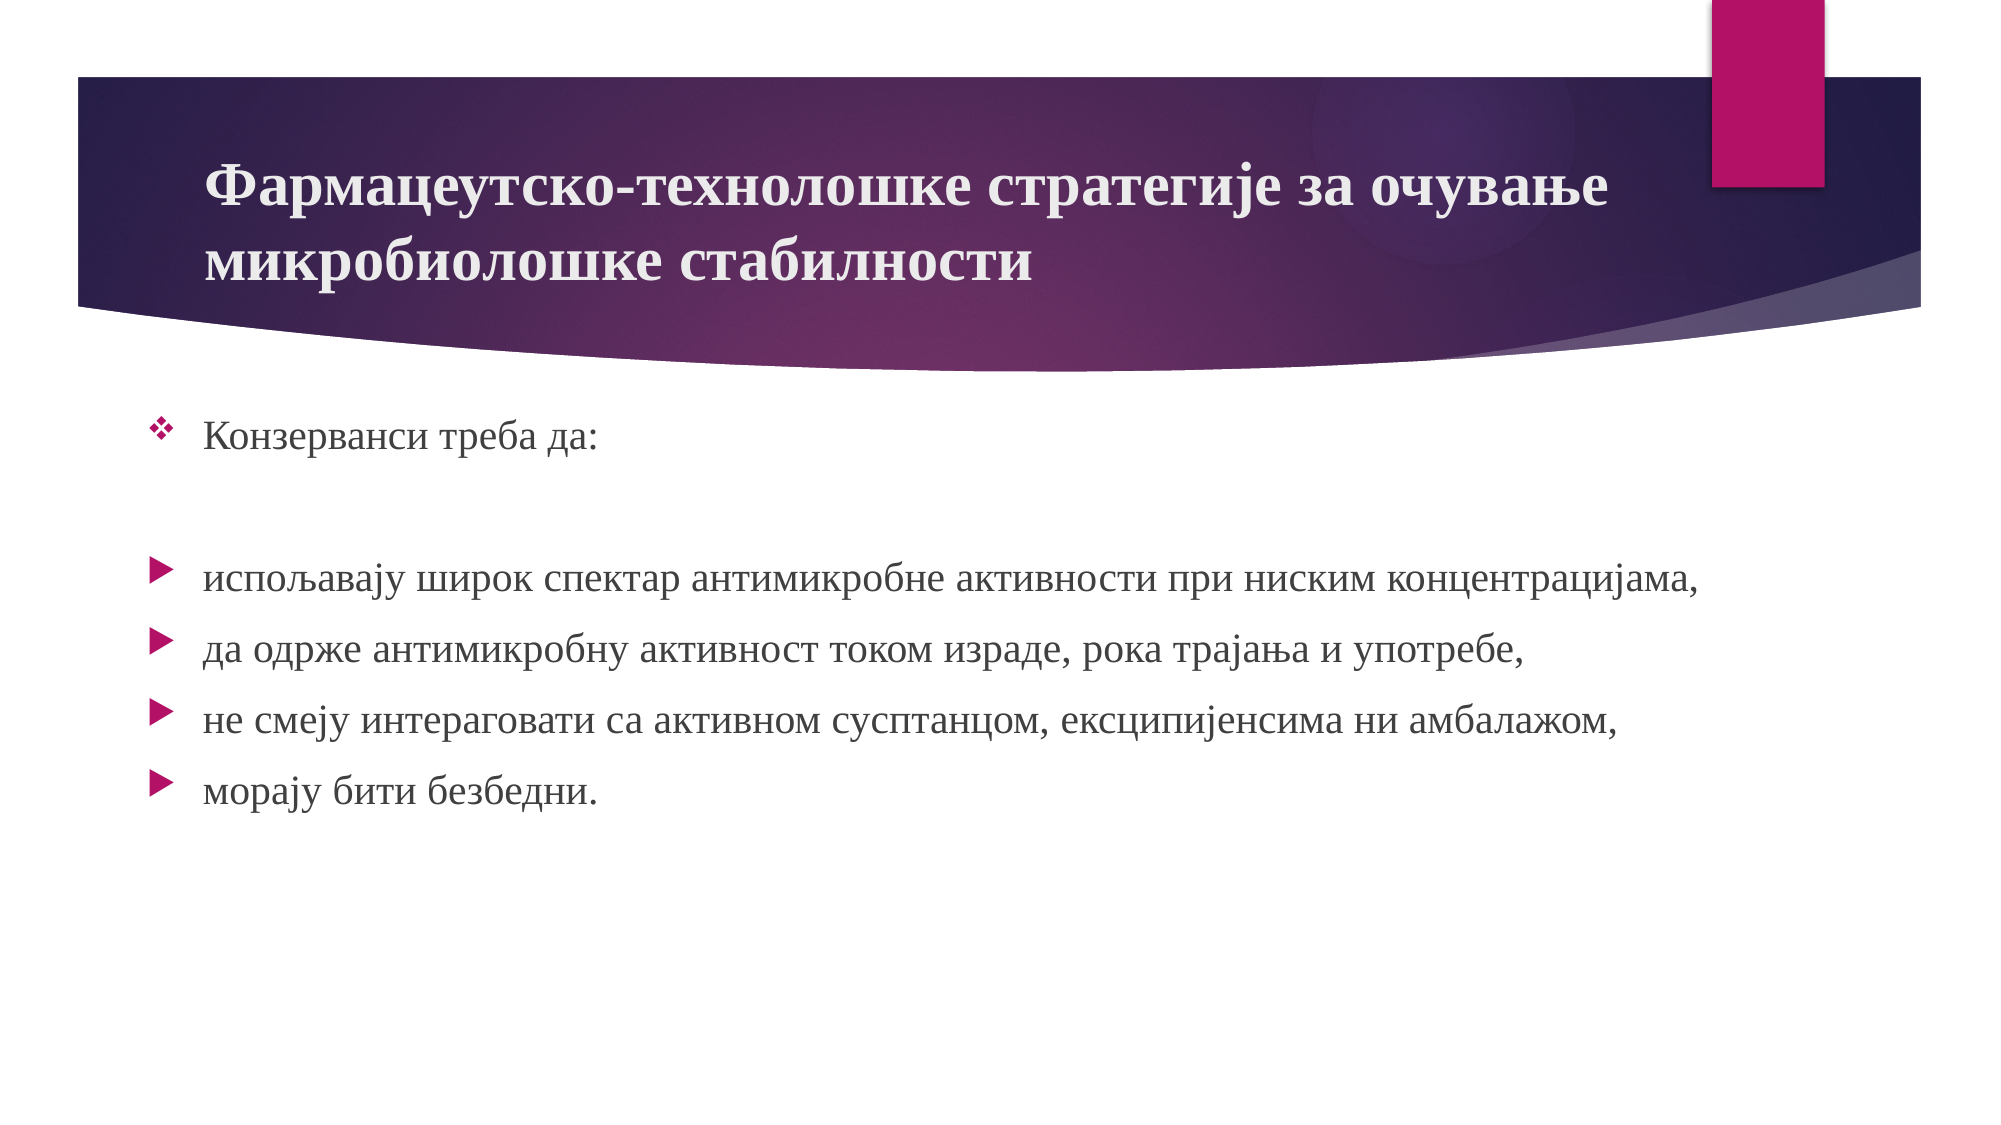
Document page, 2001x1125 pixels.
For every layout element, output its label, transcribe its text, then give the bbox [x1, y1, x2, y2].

list Конзерванси треба да: испољавају широк спектар антимикробне активности при ниским концентрацијама, да одрже антимикробну активност током израде, рока трајања и употребе, не смеју интераговати са активном сусптанцом, ексципијенсима ни амбалажом, морају бити безбедни. [131, 400, 1832, 1097]
title Фармацеутско-технолошке стратегије за очување микробиолошке стабилности [189, 159, 1627, 276]
